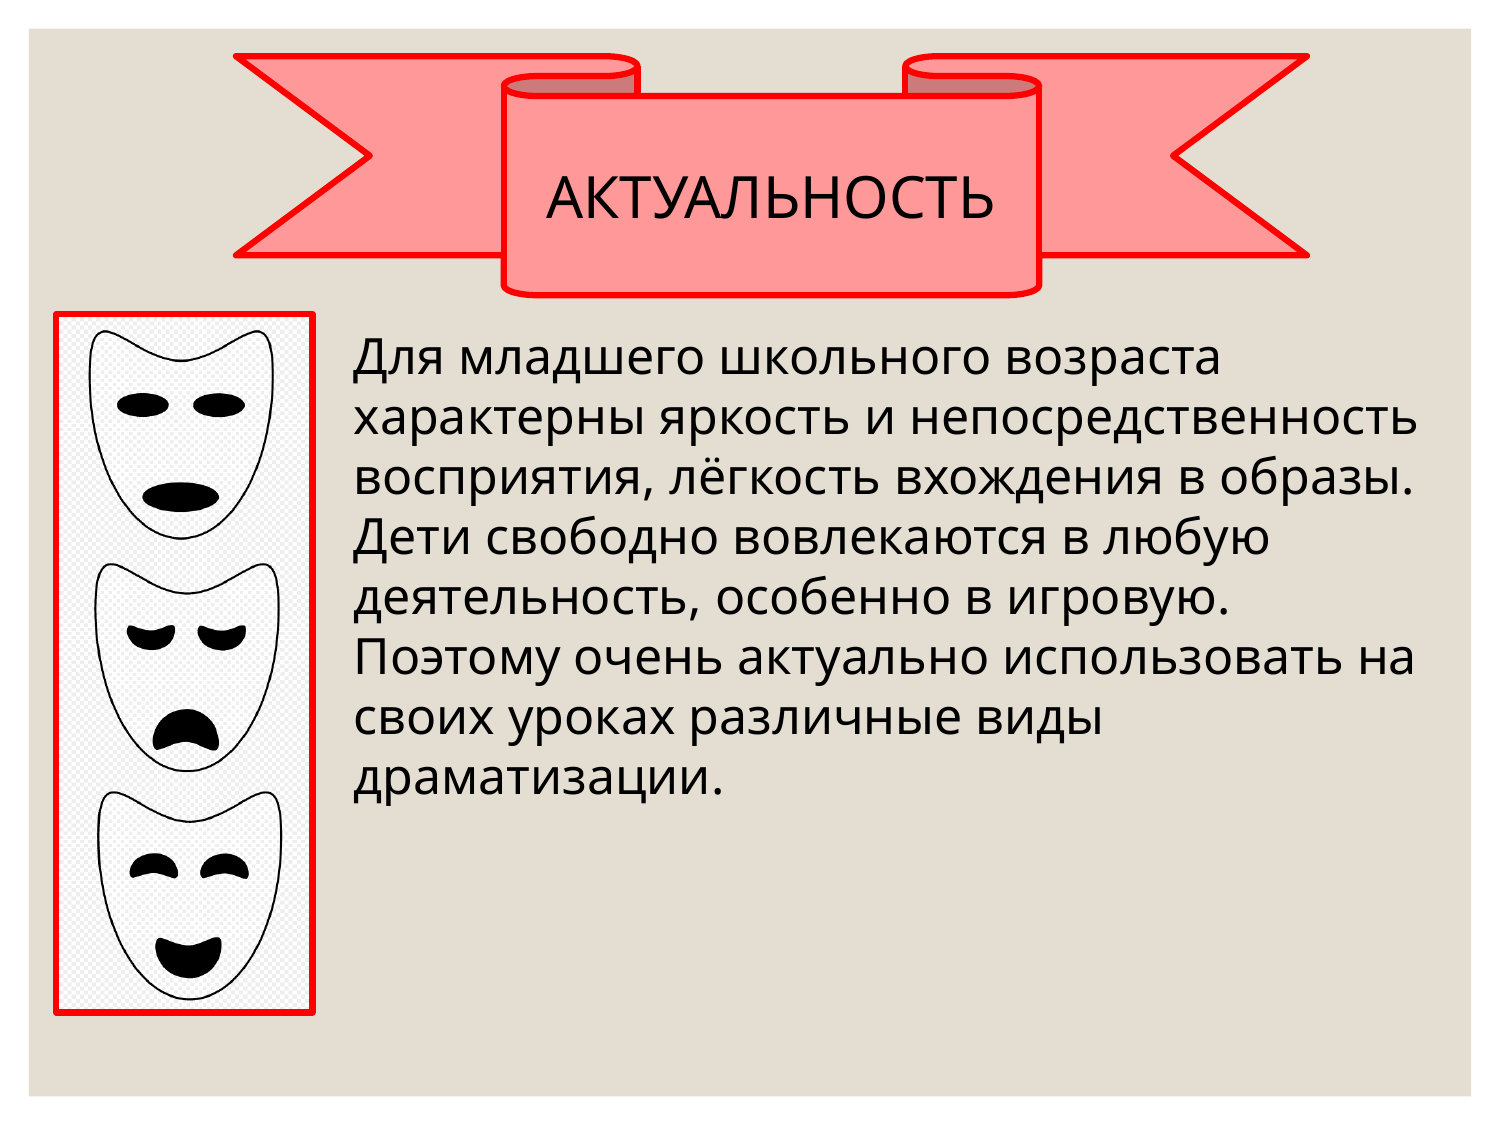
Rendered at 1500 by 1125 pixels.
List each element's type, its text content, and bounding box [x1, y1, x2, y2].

picture [59, 317, 310, 1010]
text_box Для младшего школьного возраста характерны яркость и непосредственность восприятия, лёгкость вхождения в образы. Дети свободно вовлекаются в любую деятельность, особенно в игровую. Поэтому очень актуально использовать на своих уроках различные виды драматизации. [339, 317, 1441, 812]
text_box АКТУАЛЬНОСТЬ [234, 55, 1308, 297]
